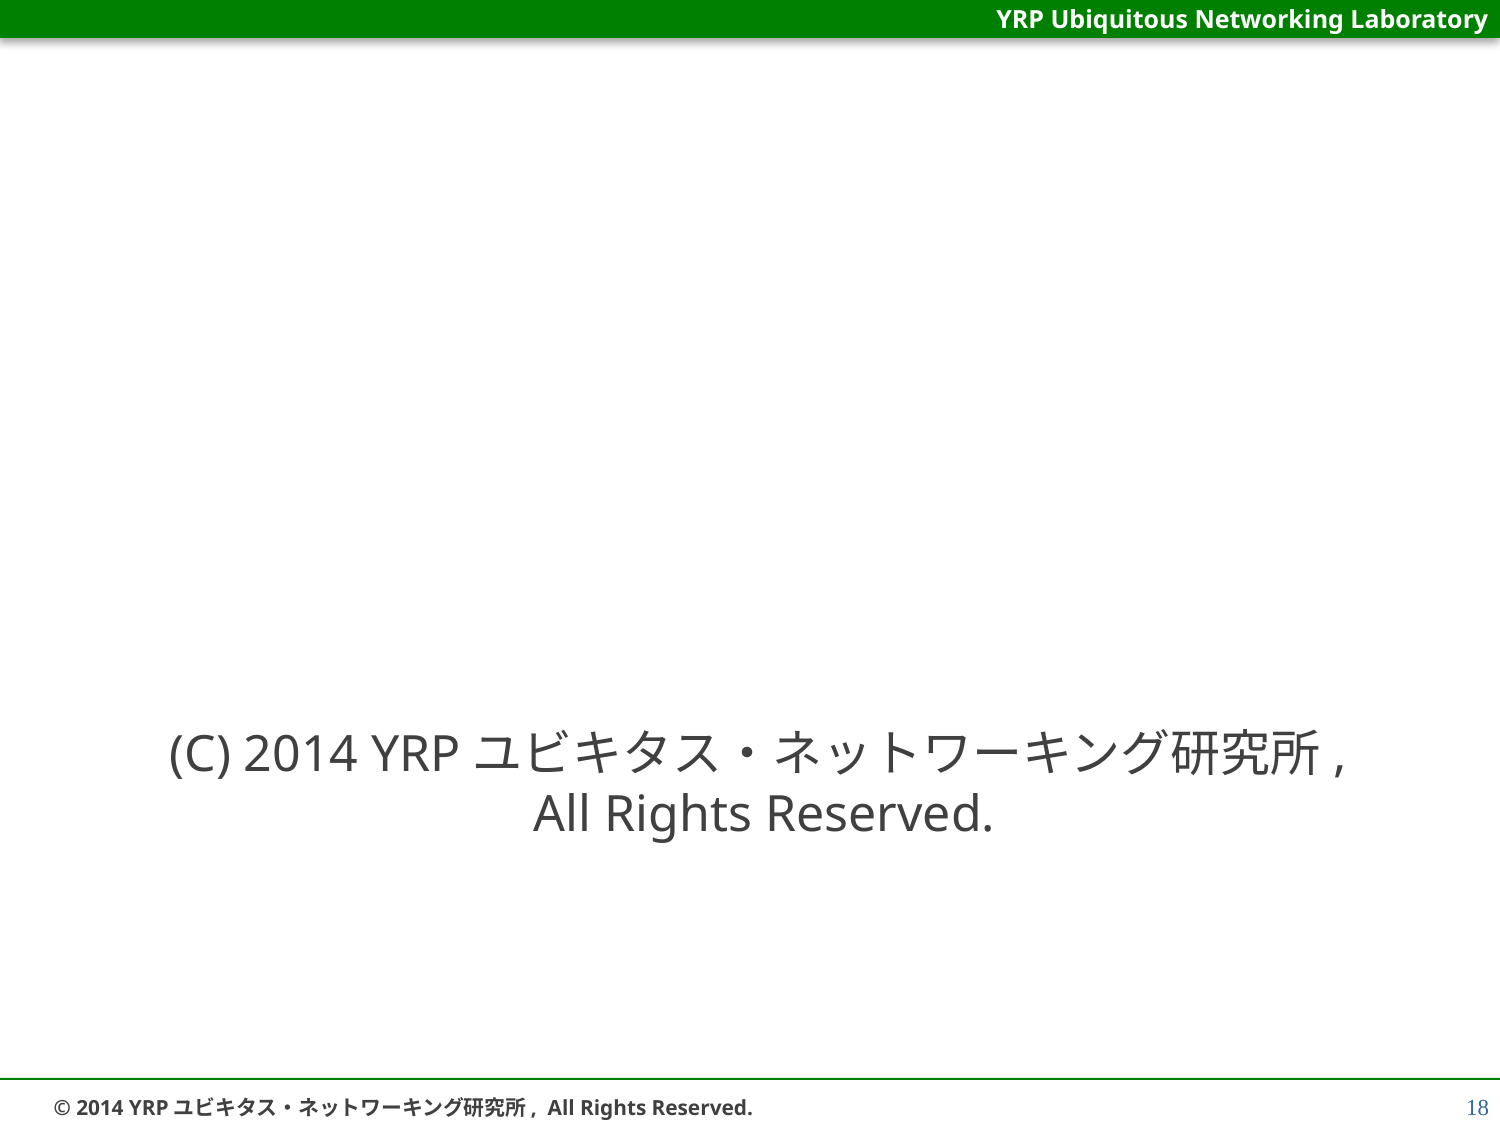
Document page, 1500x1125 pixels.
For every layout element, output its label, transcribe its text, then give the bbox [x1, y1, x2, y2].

slide_number 18 [1438, 1082, 1500, 1125]
list (C) 2014 YRPユビキタス・ネットワーキング研究所, All Rights Reserved. [135, 588, 1394, 974]
